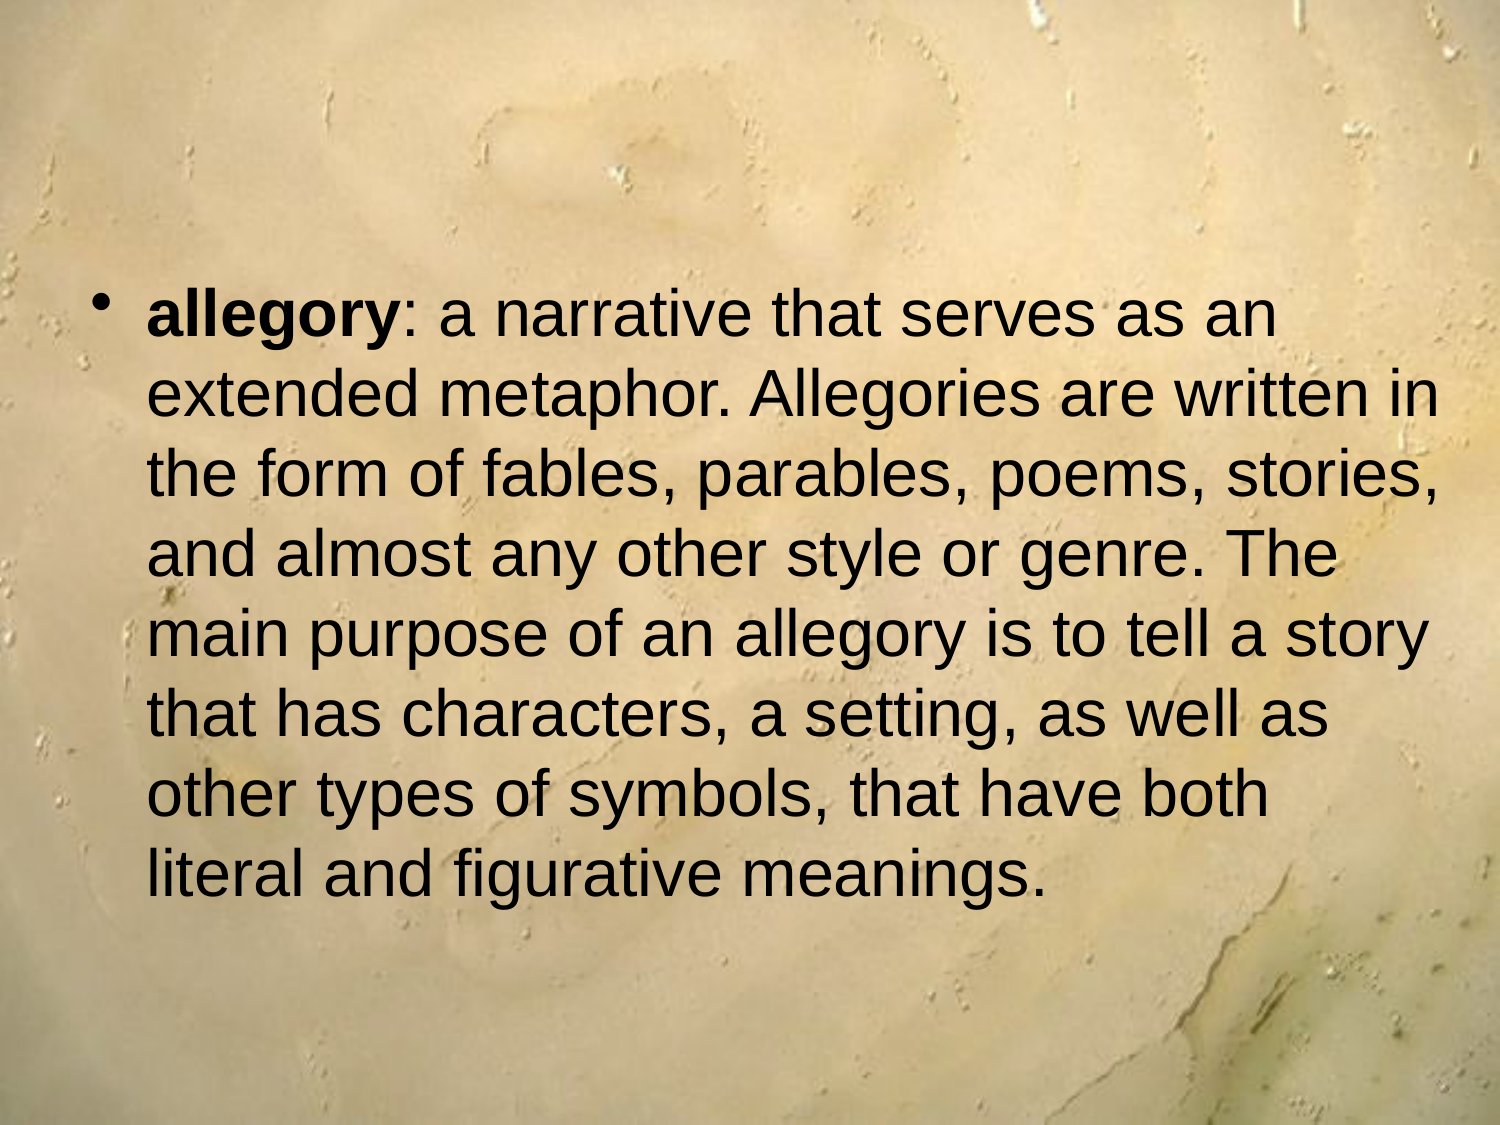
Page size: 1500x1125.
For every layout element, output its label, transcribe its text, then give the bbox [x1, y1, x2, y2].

picture [0, 0, 1500, 1125]
list allegory: a narrative that serves as an extended metaphor. Allegories are written in the form of fables, parables, poems, stories, and almost any other style or genre. The main purpose of an allegory is to tell a story that has characters, a setting, as well as other types of symbols, that have both literal and figurative meanings. [74, 262, 1463, 1051]
